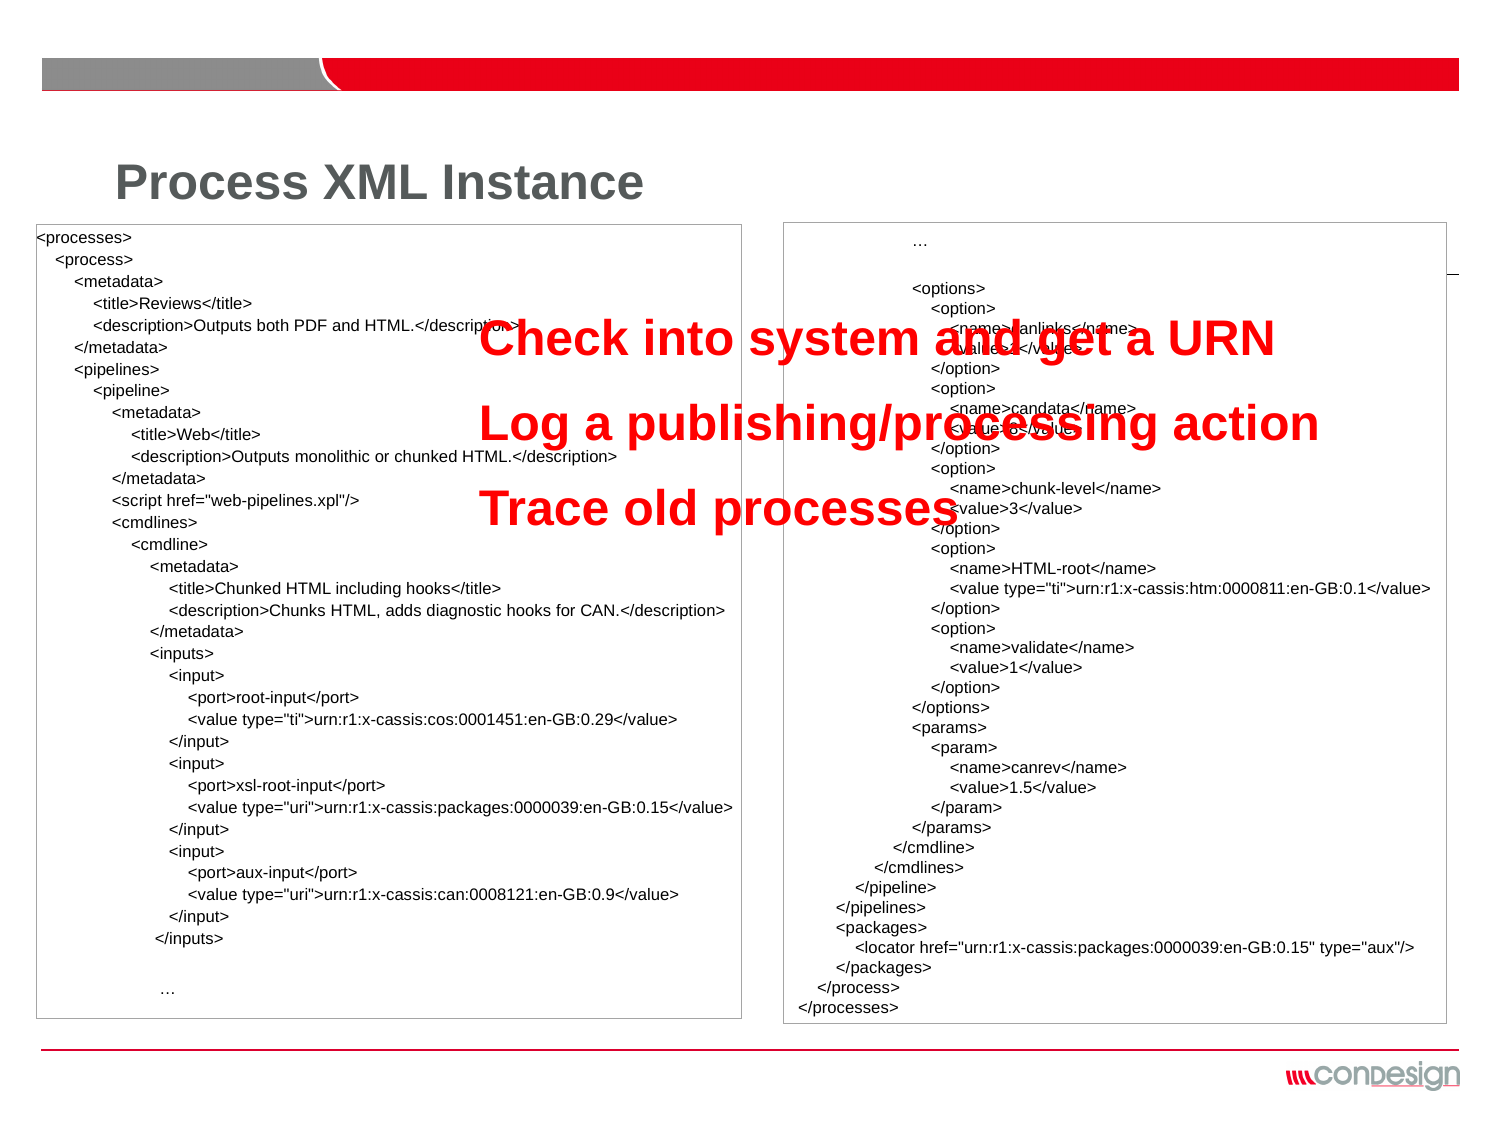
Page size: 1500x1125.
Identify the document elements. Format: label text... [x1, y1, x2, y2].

picture [41, 57, 1459, 91]
text_box Check into system and get a URN Log a publishing/processing action Trace old processes [464, 298, 1336, 628]
picture [1286, 1061, 1460, 1091]
text_box … <options> <option> <name>canlinks</name> <value>1</value> </option> <option> <name>candata</name> <value>8</value> </option> <option> <name>chunk-level</name> <value>3</value> </option> <option> <name>HTML-root</name> <value type="ti">urn:r1:x-cassis:htm:0000811:en-GB:0.1</value> </option> <option> <name>validate</name> <value>1</value> </option> </options> <params> <param> <name>canrev</name> <value>1.5</value> </param> </params> </cmdline> </cmdlines> </pipeline> </pipelines> <packages> <locator href="urn:r1:x-cassis:packages:0000039:en-GB:0.15" type="aux"/> </packages> </process> </processes> [783, 222, 1447, 1024]
list <processes> <process> <metadata> <title>Reviews</title> <description>Outputs both PDF and HTML.</description> </metadata> <pipelines> <pipeline> <metadata> <title>Web</title> <description>Outputs monolithic or chunked HTML.</description> </metadata> <script href="web-pipelines.xpl"/> <cmdlines> <cmdline> <metadata> <title>Chunked HTML including hooks</title> <description>Chunks HTML, adds diagnostic hooks for CAN.</description> </metadata> <inputs> <input> <port>root-input</port> <value type="ti">urn:r1:x-cassis:cos:0001451:en-GB:0.29</value> </input> <input> <port>xsl-root-input</port> <value type="uri">urn:r1:x-cassis:packages:0000039:en-GB:0.15</value> </input> <input> <port>aux-input</port> <value type="uri">urn:r1:x-cassis:can:0008121:en-GB:0.9</value> </input> </inputs> … [36, 224, 742, 1019]
title Process XML Instance [115, 91, 1404, 210]
